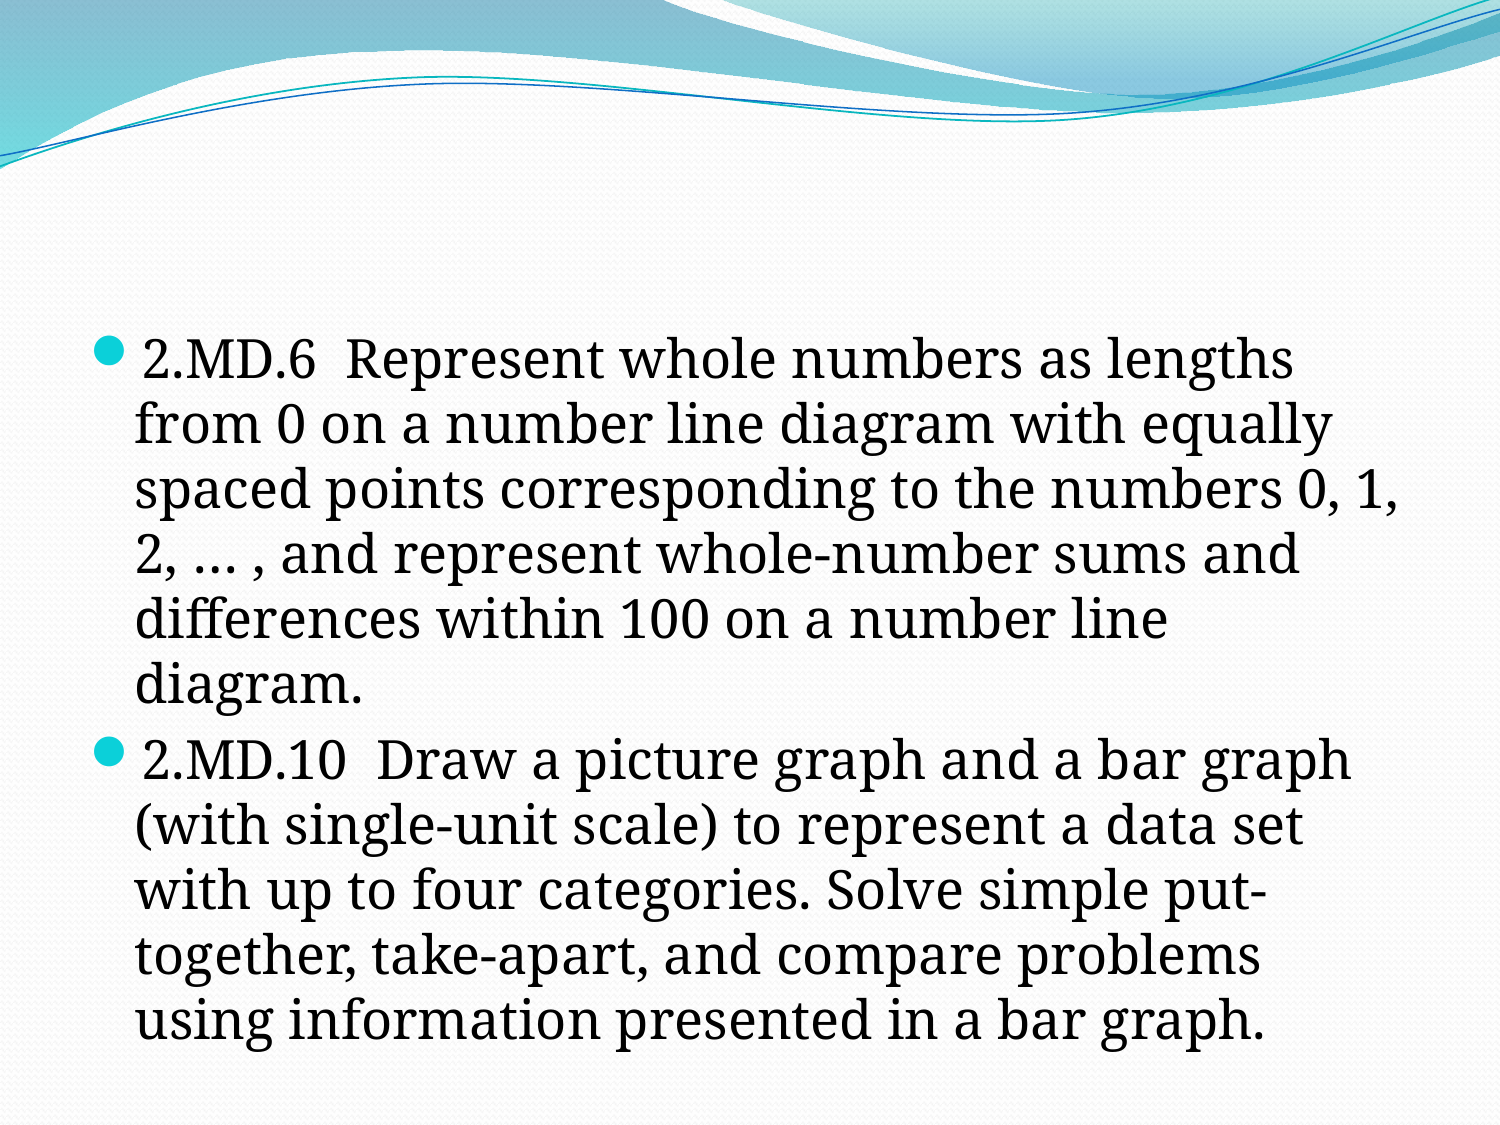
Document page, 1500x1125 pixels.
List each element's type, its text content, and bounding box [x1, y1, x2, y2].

list 2.MD.6 Represent whole numbers as lengths from 0 on a number line diagram with equally spaced points corresponding to the numbers 0, 1, 2, … , and represent whole-number sums and differences within 100 on a number line diagram. 2.MD.10 Draw a picture graph and a bar graph (with single-unit scale) to represent a data set with up to four categories. Solve simple put-together, take-apart, and compare problems using information presented in a bar graph. [75, 317, 1425, 1038]
